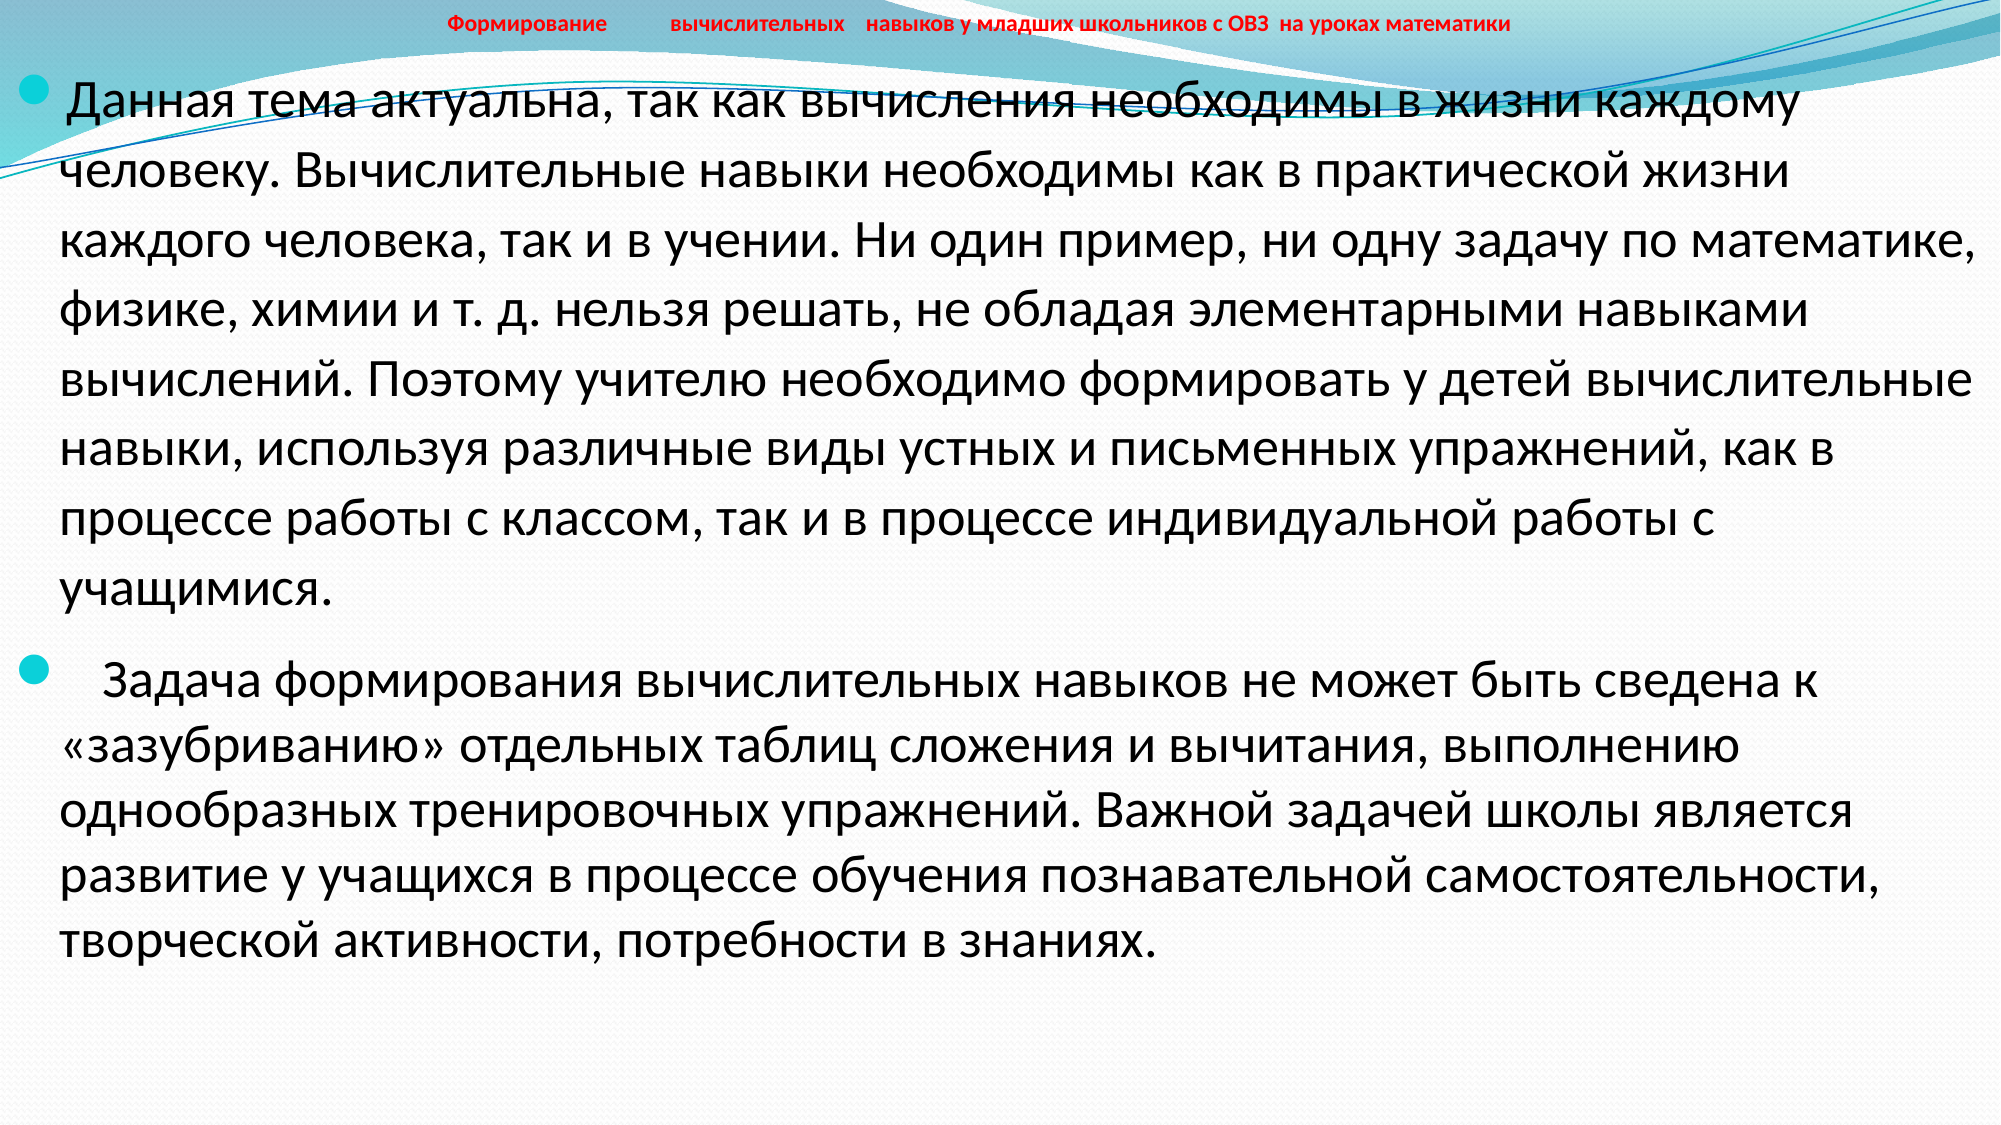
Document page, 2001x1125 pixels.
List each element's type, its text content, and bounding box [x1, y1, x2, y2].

list Данная тема актуальна, так как вычисления необходимы в жизни каждому человеку. Вычислительные навыки необходимы как в практической жизни каждого человека, так и в учении. Ни один пример, ни одну задачу по математике, физике, химии и т. д. нельзя решать, не обладая элементарными навыками вычислений. Поэтому учителю необходимо формировать у детей вычислительные навыки, используя различные виды устных и письменных упражнений, как в процессе работы с классом, так и в процессе индивидуальной работы с учащимися. Задача формирования вычислительных навыков не может быть сведена к «зазубриванию» отдельных таблиц сложения и вычитания, выполнению однообразных тренировочных упражнений. Важной задачей школы является развитие у учащихся в процессе обучения познавательной самостоятельности, творческой активности, потребности в знаниях. [0, 51, 2000, 1109]
title Формирование вычислительных навыков у младших школьников с ОВЗ на уроках математики [137, 0, 1863, 36]
